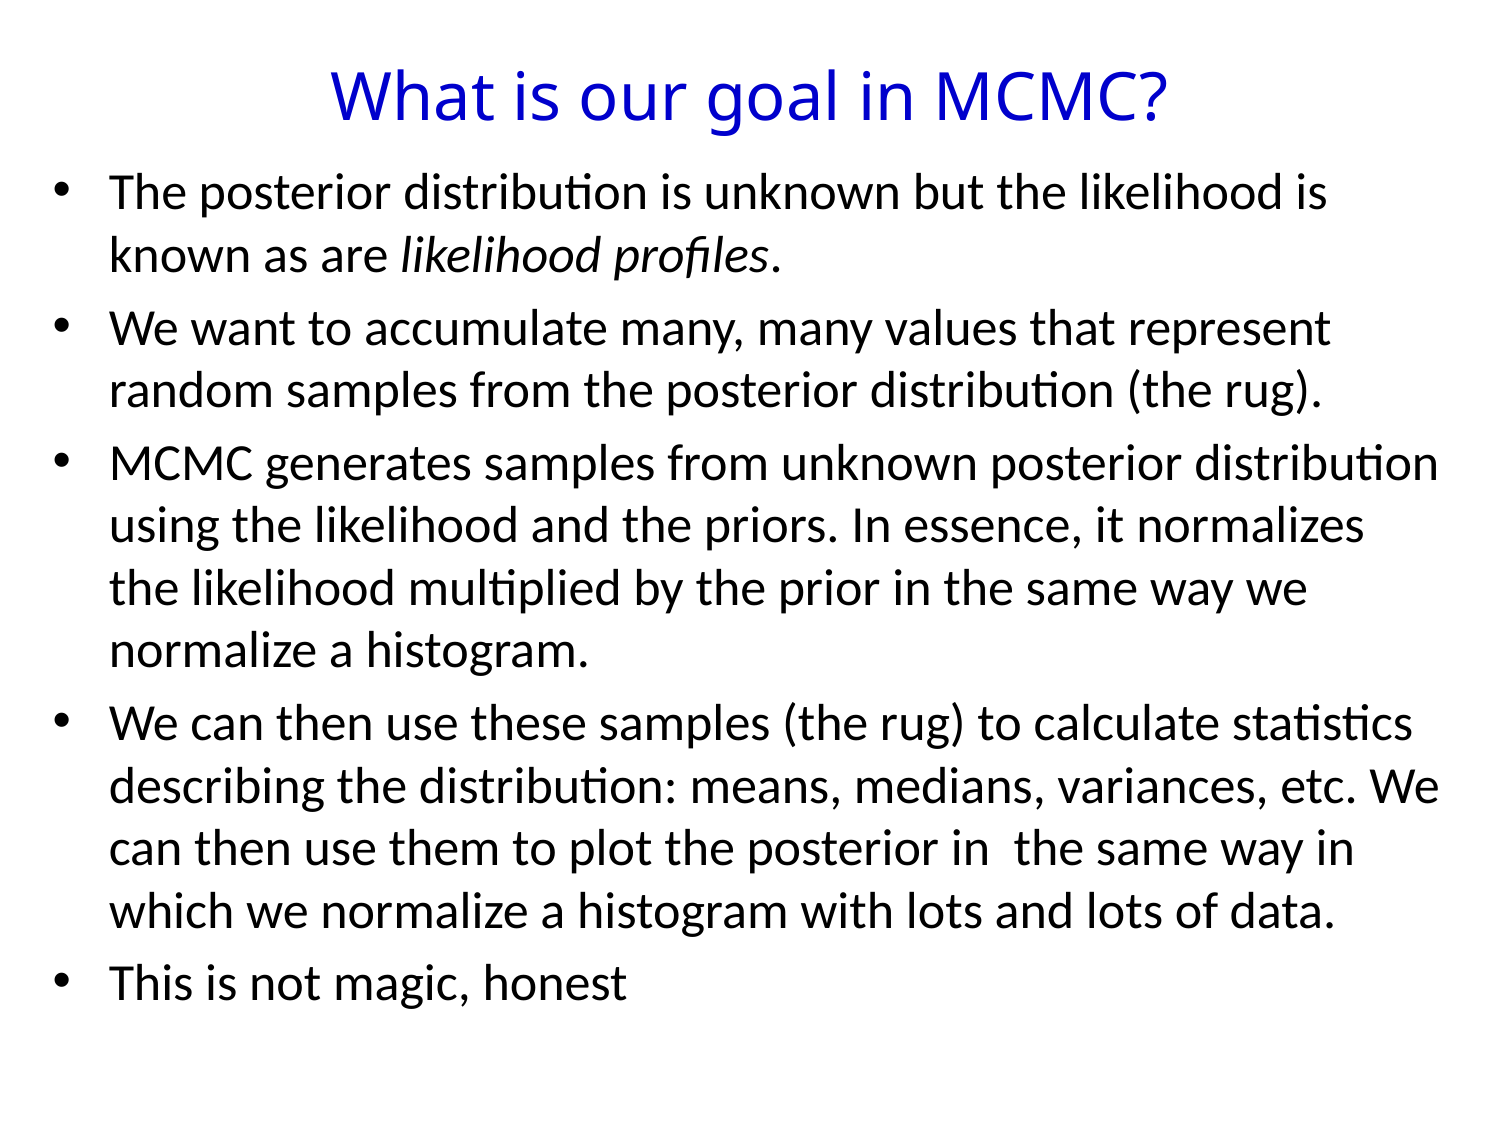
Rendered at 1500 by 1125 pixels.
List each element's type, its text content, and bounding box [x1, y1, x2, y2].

list The posterior distribution is unknown but the likelihood is known as are likelihood profiles. We want to accumulate many, many values that represent random samples from the posterior distribution (the rug). MCMC generates samples from unknown posterior distribution using the likelihood and the priors. In essence, it normalizes the likelihood multiplied by the prior in the same way we normalize a histogram. We can then use these samples (the rug) to calculate statistics describing the distribution: means, medians, variances, etc. We can then use them to plot the posterior in the same way in which we normalize a histogram with lots and lots of data. This is not magic, honest [37, 149, 1463, 893]
title What is our goal in MCMC? [75, 0, 1425, 149]
